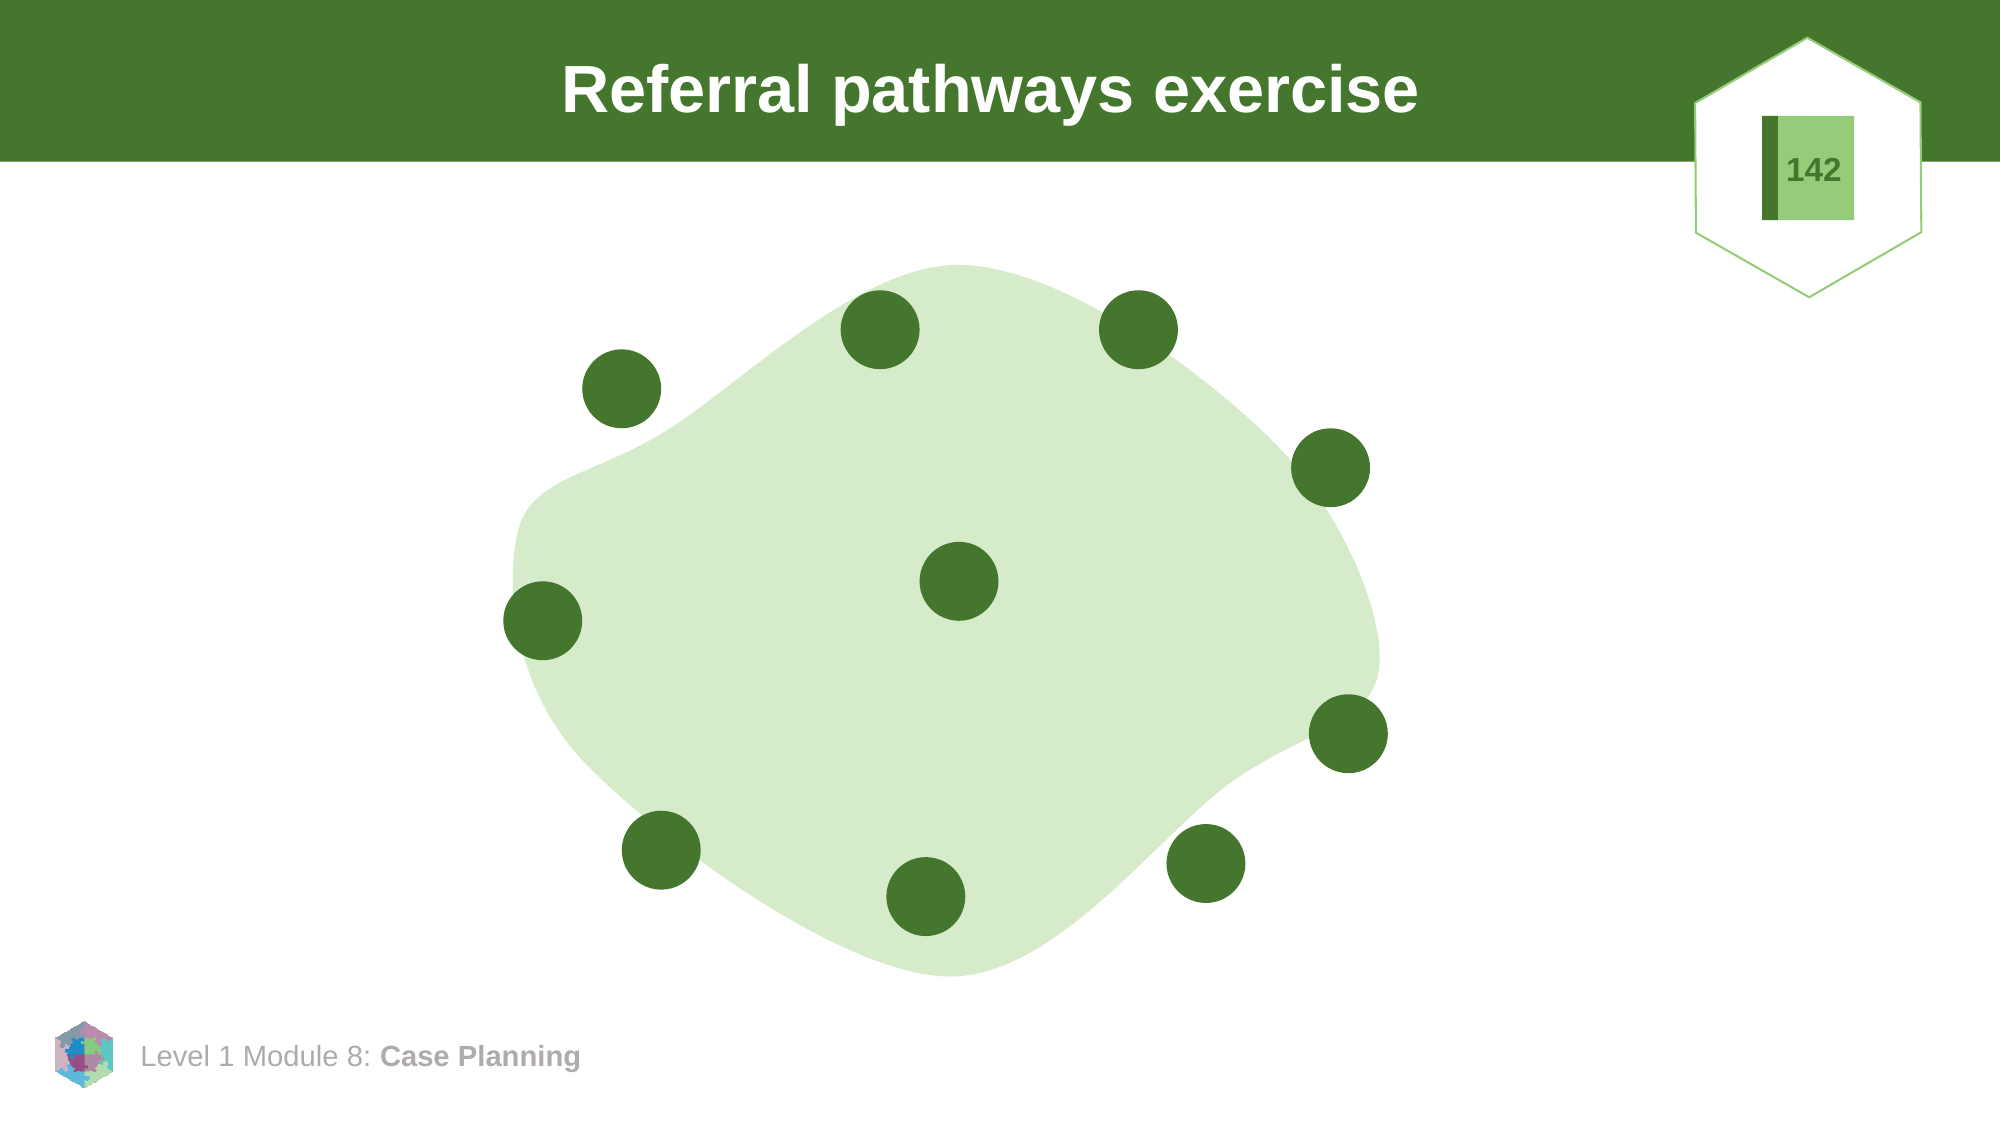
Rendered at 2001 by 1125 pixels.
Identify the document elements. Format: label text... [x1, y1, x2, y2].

text_box [1307, 693, 1389, 775]
text_box [885, 856, 967, 938]
text_box [620, 809, 702, 891]
text_box [502, 580, 584, 662]
text_box [1165, 823, 1247, 905]
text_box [1677, 55, 1939, 280]
text_box [581, 348, 663, 430]
text_box [839, 289, 921, 371]
text_box [1290, 427, 1372, 509]
text_box [1097, 289, 1180, 371]
title Referral pathways exercise [137, 19, 1863, 163]
text_box [511, 263, 1381, 978]
text_box [918, 540, 1000, 622]
picture [55, 1021, 113, 1088]
